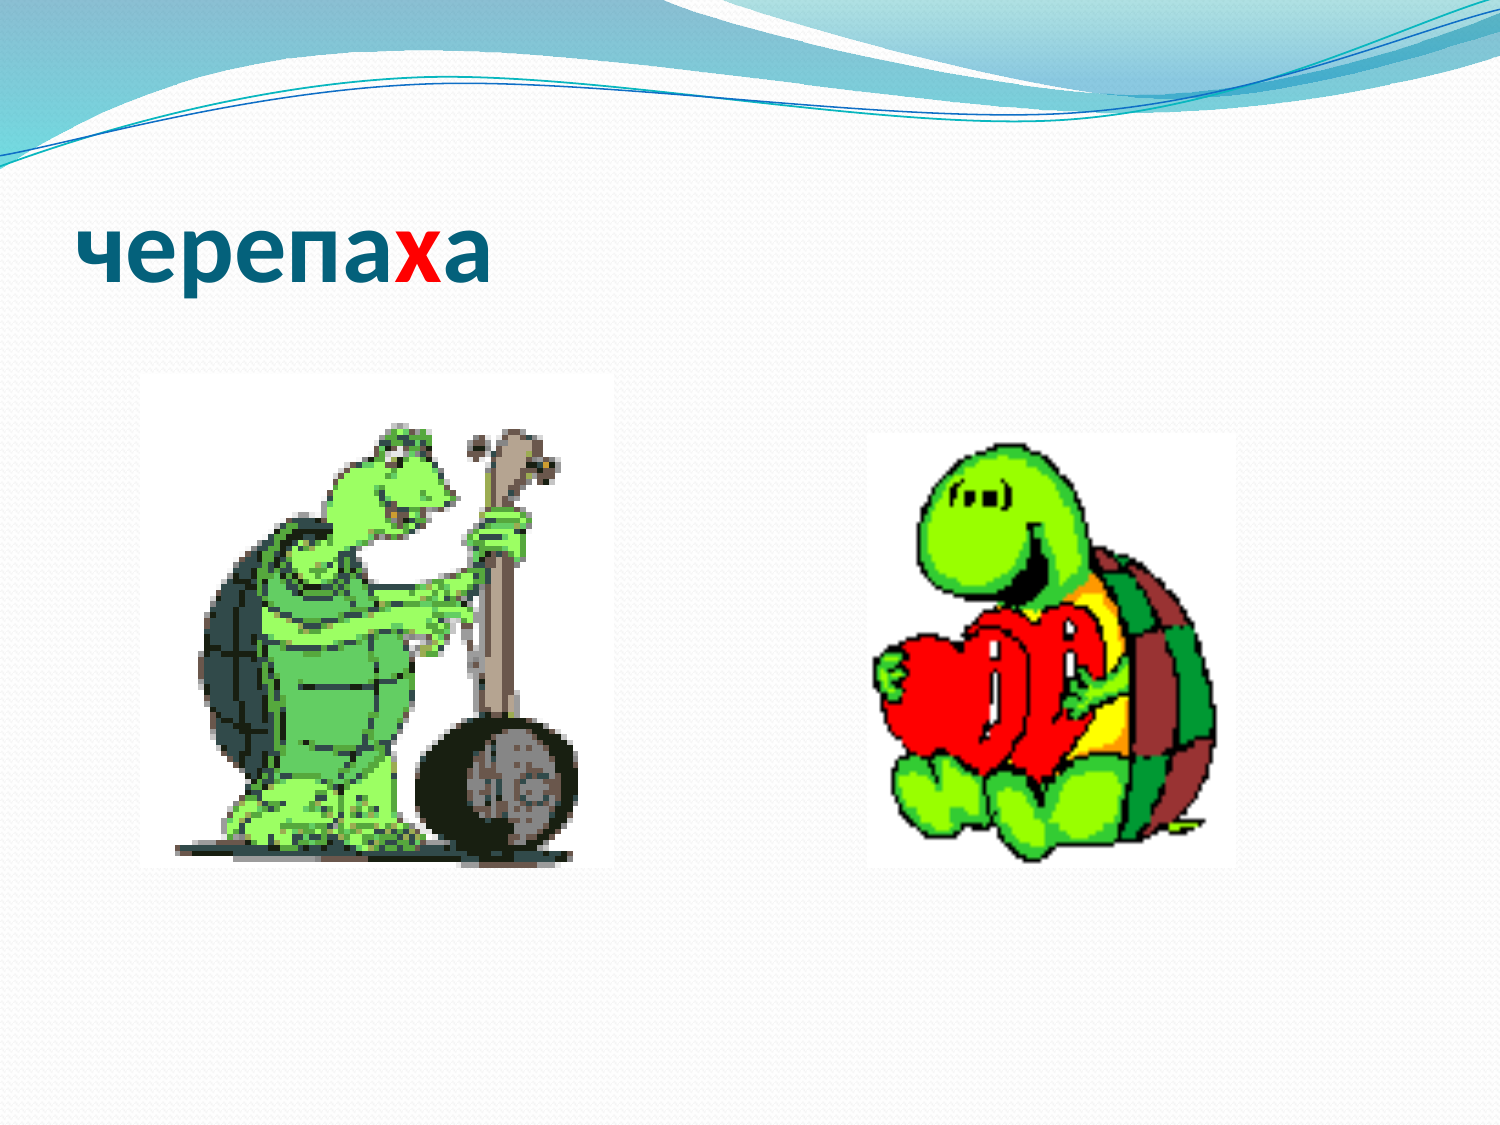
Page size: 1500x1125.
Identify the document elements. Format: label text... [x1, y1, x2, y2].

title черепаха [75, 115, 1425, 303]
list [140, 374, 615, 868]
picture [866, 433, 1237, 868]
